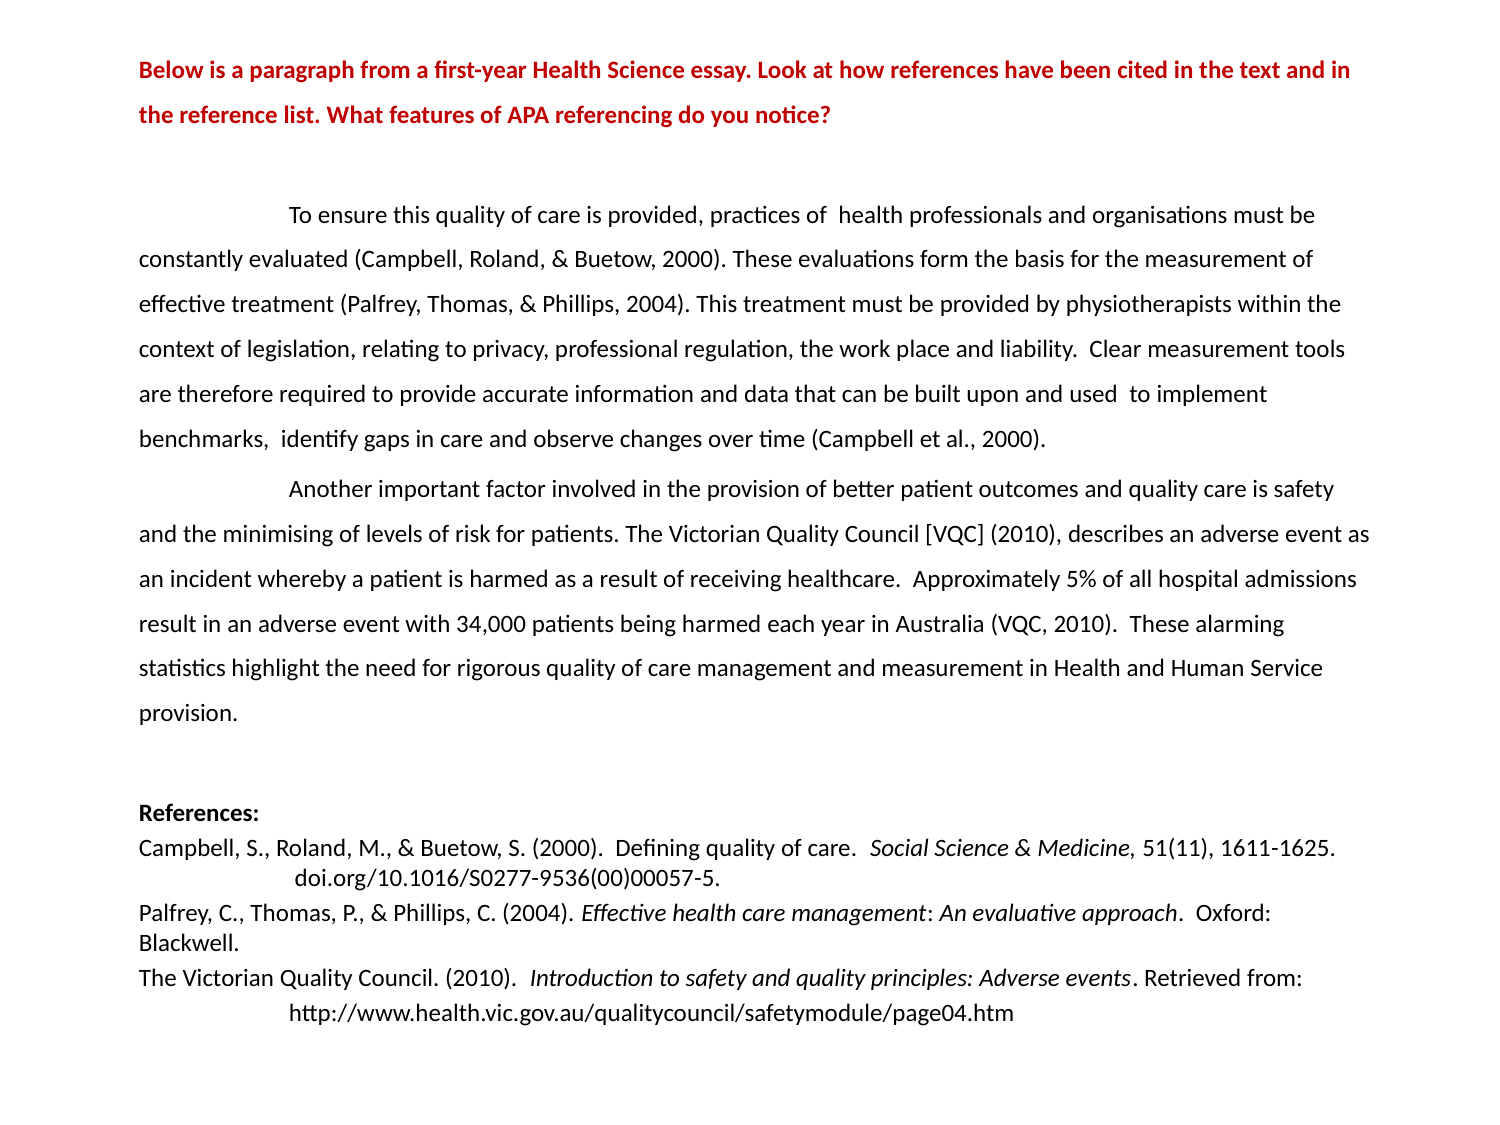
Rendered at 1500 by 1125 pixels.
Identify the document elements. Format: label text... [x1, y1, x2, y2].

list Below is a paragraph from a first-year Health Science essay. Look at how references have been cited in the text and in the reference list. What features of APA referencing do you notice? To ensure this quality of care is provided, practices of health professionals and organisations must be constantly evaluated (Campbell, Roland, & Buetow, 2000). These evaluations form the basis for the measurement of effective treatment (Palfrey, Thomas, & Phillips, 2004). This treatment must be provided by physiotherapists within the context of legislation, relating to privacy, professional regulation, the work place and liability. Clear measurement tools are therefore required to provide accurate information and data that can be built upon and used to implement benchmarks, identify gaps in care and observe changes over time (Campbell et al., 2000). Another important factor involved in the provision of better patient outcomes and quality care is safety and the minimising of levels of risk for patients. The Victorian Quality Council [VQC] (2010), describes an adverse event as an incident whereby a patient is harmed as a result of receiving healthcare. Approximately 5% of all hospital admissions result in an adverse event with 34,000 patients being harmed each year in Australia (VQC, 2010). These alarming statistics highlight the need for rigorous quality of care management and measurement in Health and Human Service provision. References: Campbell, S., Roland, M., & Buetow, S. (2000). Defining quality of care. Social Science & Medicine, 51(11), 1611-1625. doi.org/10.1016/S0277-9536(00)00057-5. Palfrey, C., Thomas, P., & Phillips, C. (2004). Effective health care management: An evaluative approach. Oxford: Blackwell. The Victorian Quality Council. (2010). Introduction to safety and quality principles: Adverse events. Retrieved from: http://www.health.vic.gov.au/qualitycouncil/safetymodule/page04.htm [123, 30, 1388, 1125]
